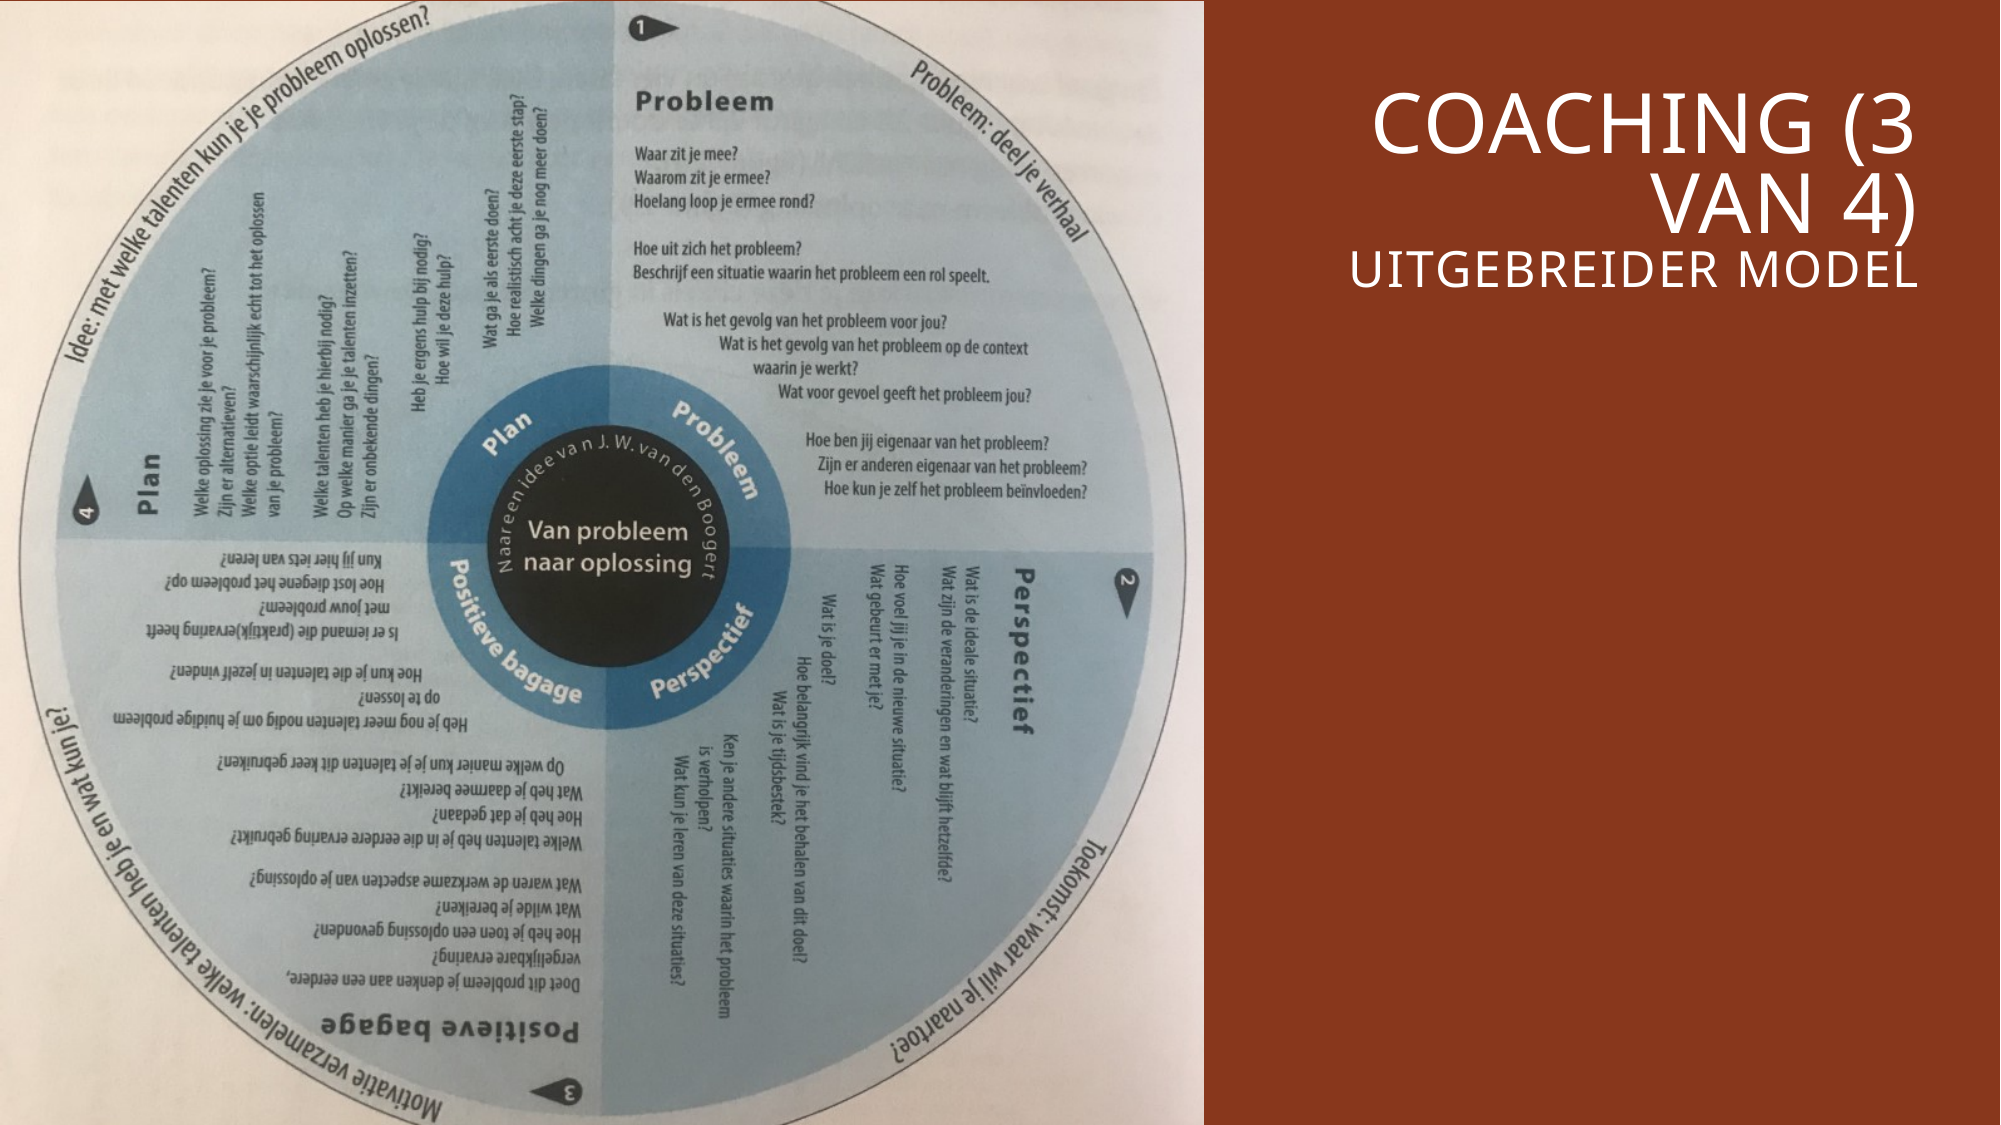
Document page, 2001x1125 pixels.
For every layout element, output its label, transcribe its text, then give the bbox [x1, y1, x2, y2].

picture [0, 1, 1205, 1125]
title Coaching (3 van 4) Uitgebreider model [1230, 70, 1935, 317]
